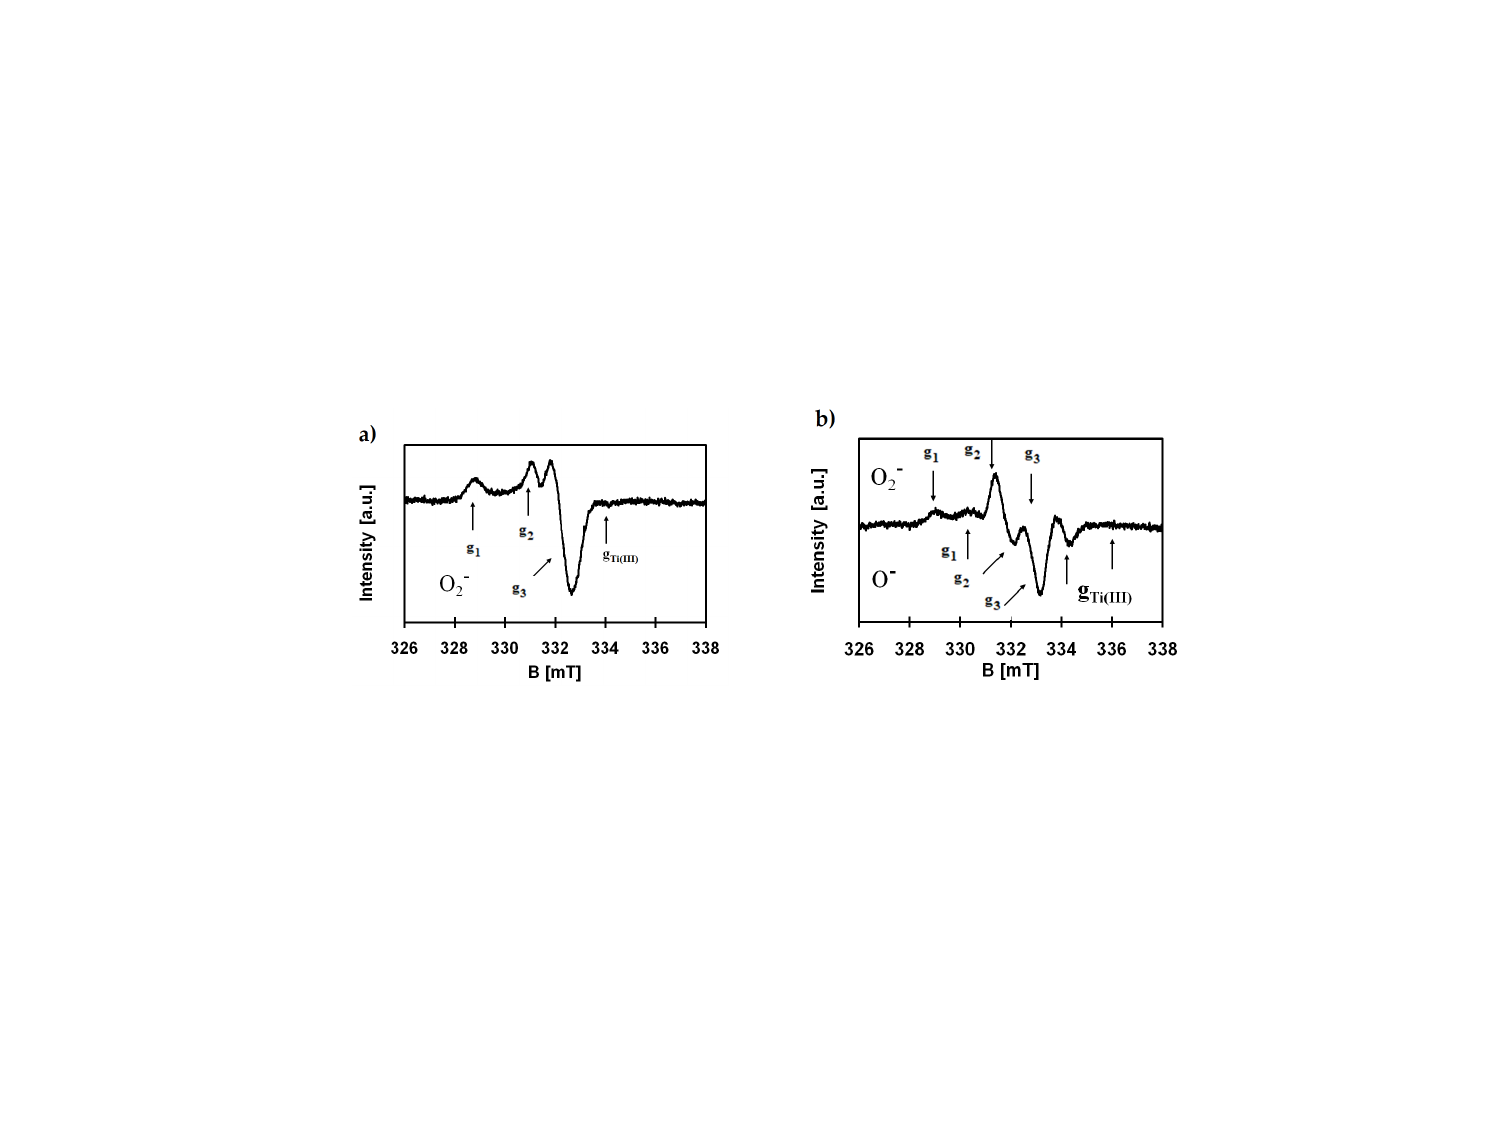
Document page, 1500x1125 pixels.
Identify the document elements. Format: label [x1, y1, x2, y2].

picture [352, 408, 729, 686]
picture [808, 402, 1187, 686]
